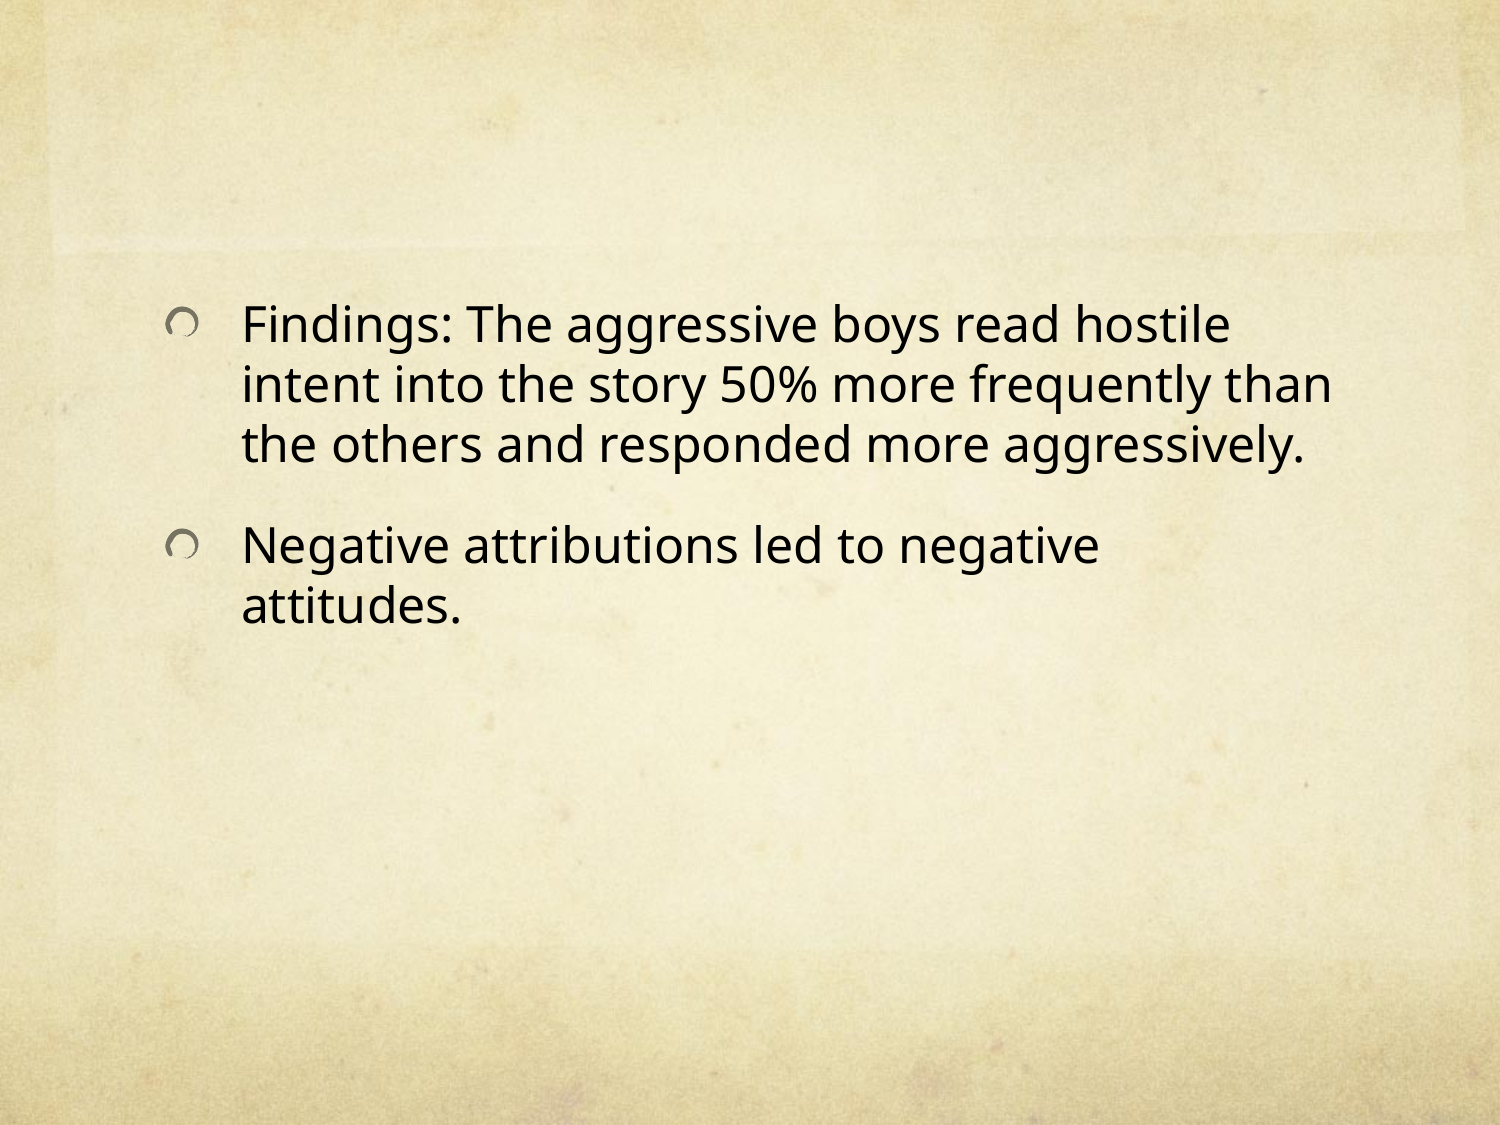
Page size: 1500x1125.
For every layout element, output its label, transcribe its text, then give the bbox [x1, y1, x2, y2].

picture [0, 0, 1500, 1125]
list Findings: The aggressive boys read hostile intent into the story 50% more frequently than the others and responded more aggressively. Negative attributions led to negative attitudes. [150, 284, 1350, 950]
